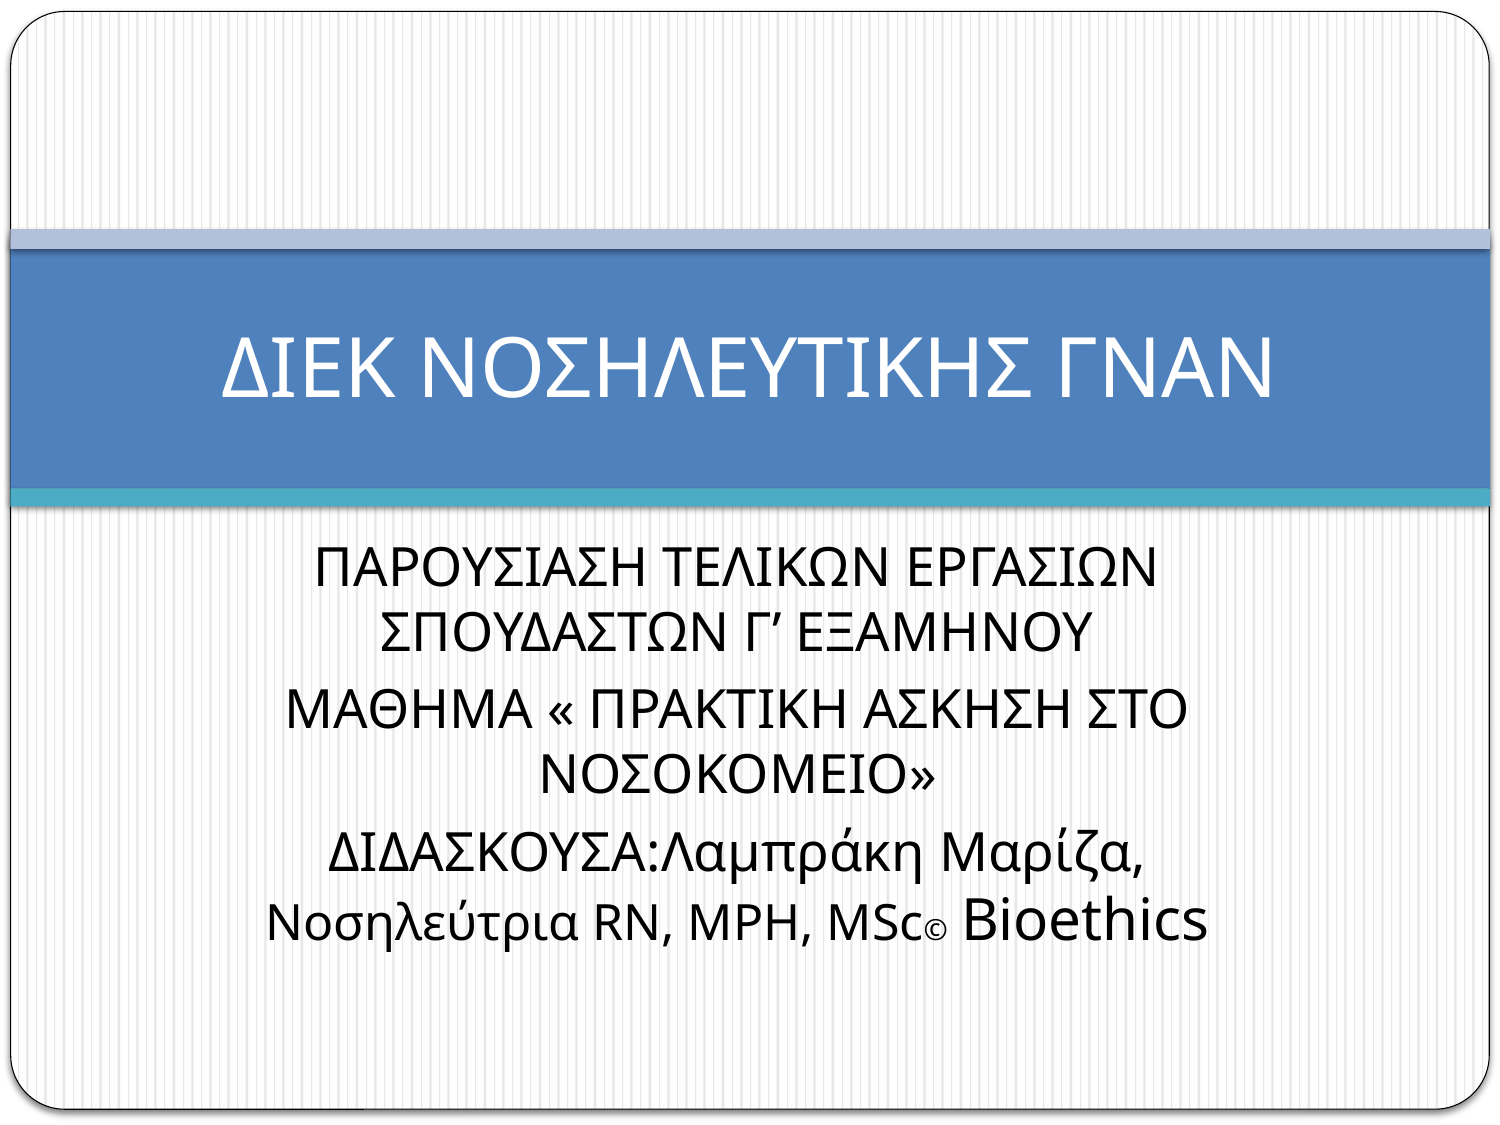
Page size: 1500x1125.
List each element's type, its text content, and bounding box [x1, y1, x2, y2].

subtitle ΠΑΡΟΥΣΙΑΣΗ ΤΕΛΙΚΩΝ ΕΡΓΑΣΙΩΝ ΣΠΟΥΔΑΣΤΩΝ Γ’ ΕΞΑΜΗΝΟΥ ΜΑΘΗΜΑ « ΠΡΑΚΤΙΚΗ ΑΣΚΗΣΗ ΣΤΟ ΝΟΣΟΚΟΜΕΙΟ» ΔΙΔΑΣΚΟΥΣΑ:Λαμπράκη Μαρίζα, Νοσηλεύτρια RN, MPH, MSc© Bioethics [212, 525, 1263, 1000]
title ΔΙΕΚ ΝΟΣΗΛΕΥΤΙΚΗΣ ΓΝΑΝ [75, 247, 1425, 489]
